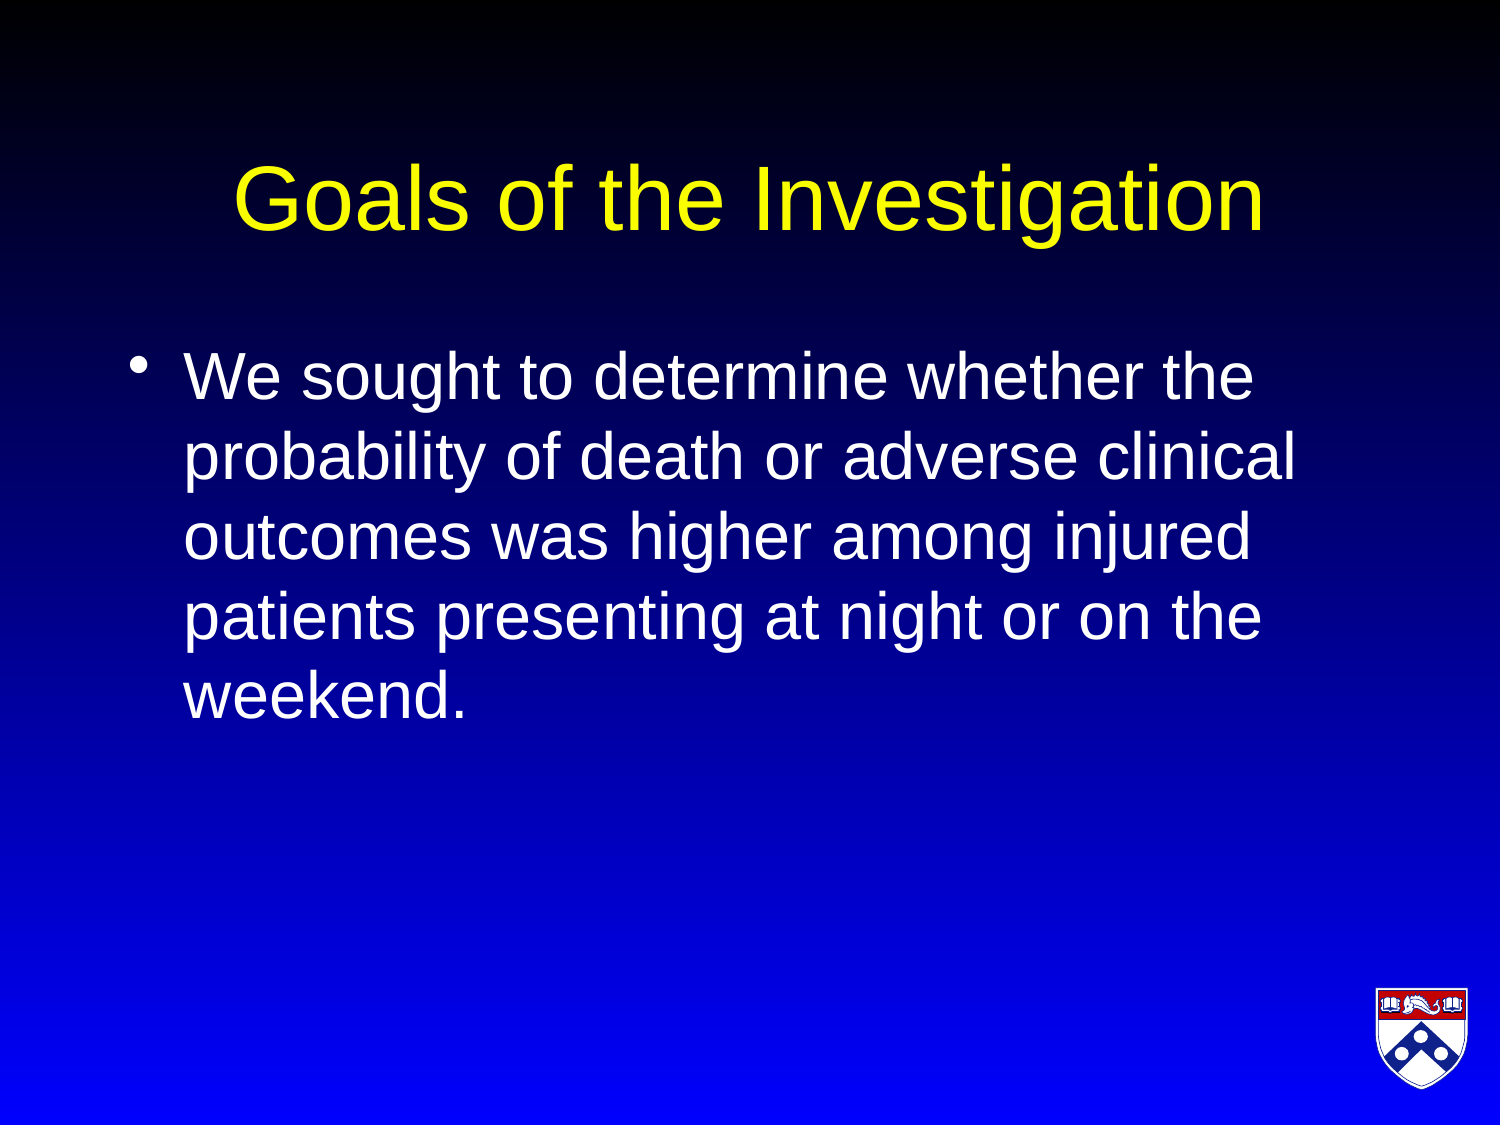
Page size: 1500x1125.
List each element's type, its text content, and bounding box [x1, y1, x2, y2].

title Goals of the Investigation [112, 99, 1388, 288]
list We sought to determine whether the probability of death or adverse clinical outcomes was higher among injured patients presenting at night or on the weekend. [112, 324, 1388, 1001]
